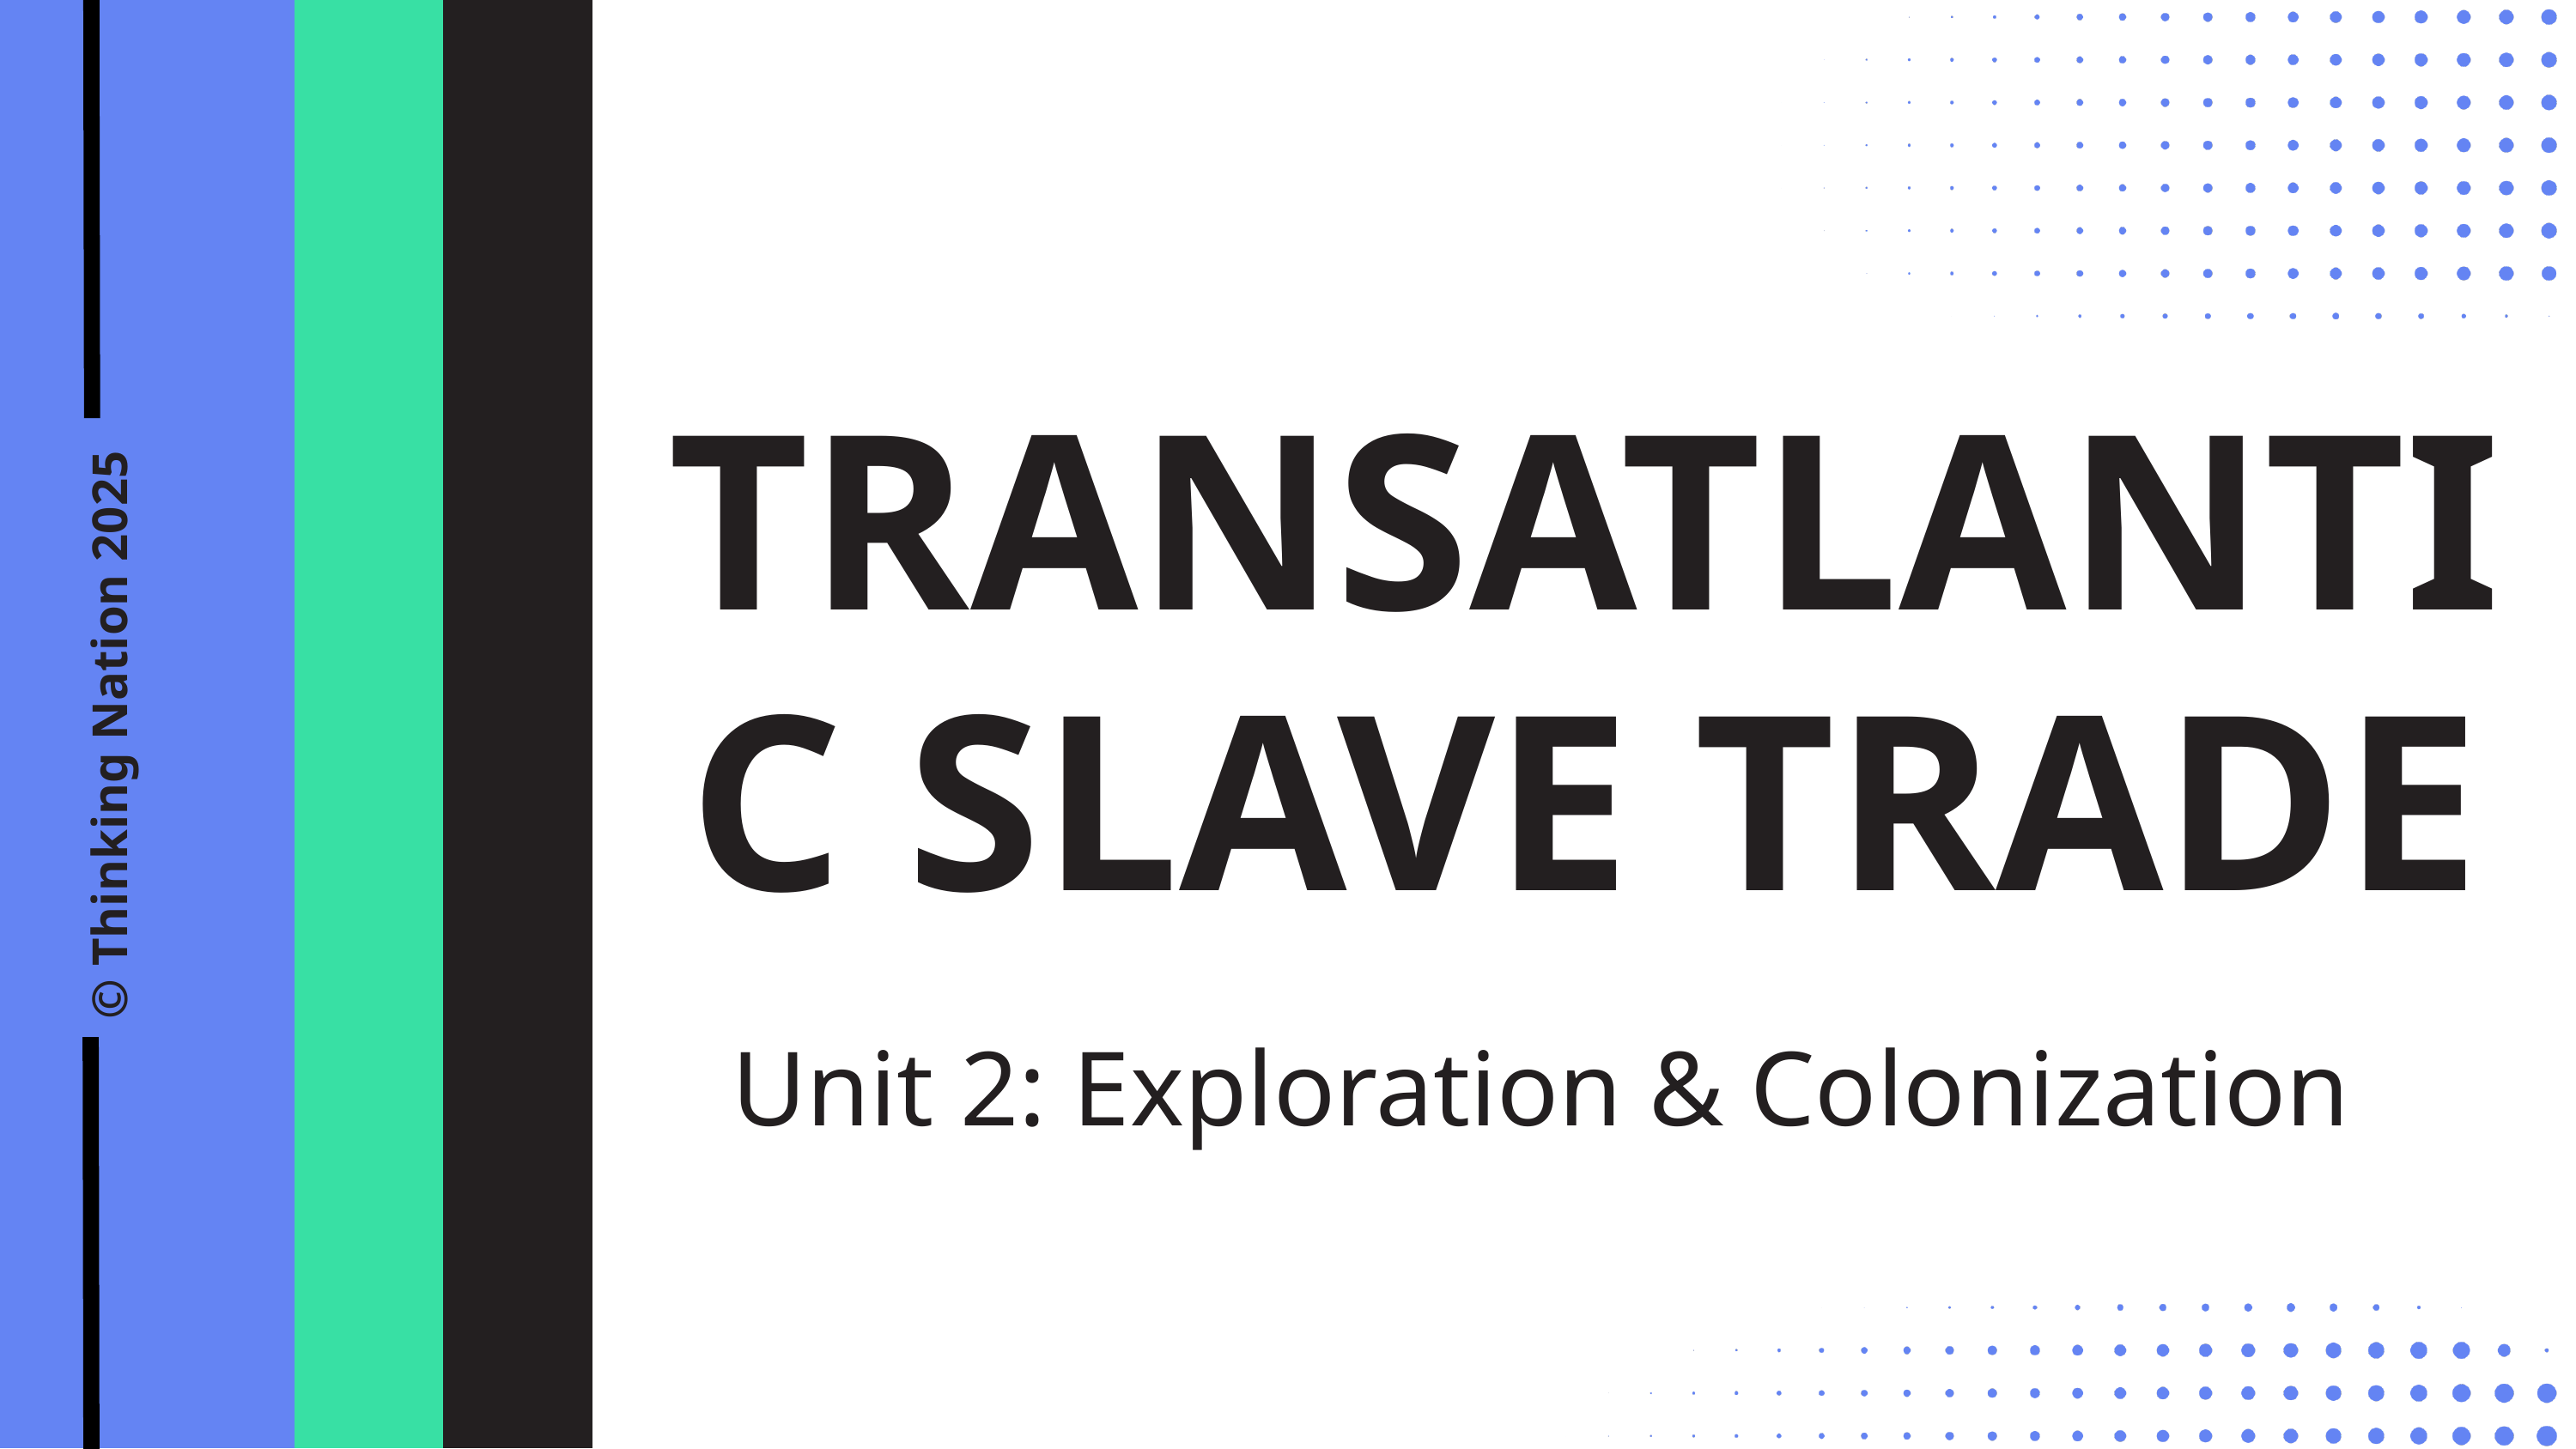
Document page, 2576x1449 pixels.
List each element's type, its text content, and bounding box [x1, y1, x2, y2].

text_box [1565, 1303, 2576, 1449]
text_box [0, 0, 593, 1449]
text_box Unit 2: Exploration & Colonization [653, 973, 2432, 1147]
text_box TRANSATLANTIC SLAVE TRADE [599, 385, 2576, 947]
text_box [1781, 0, 2576, 319]
